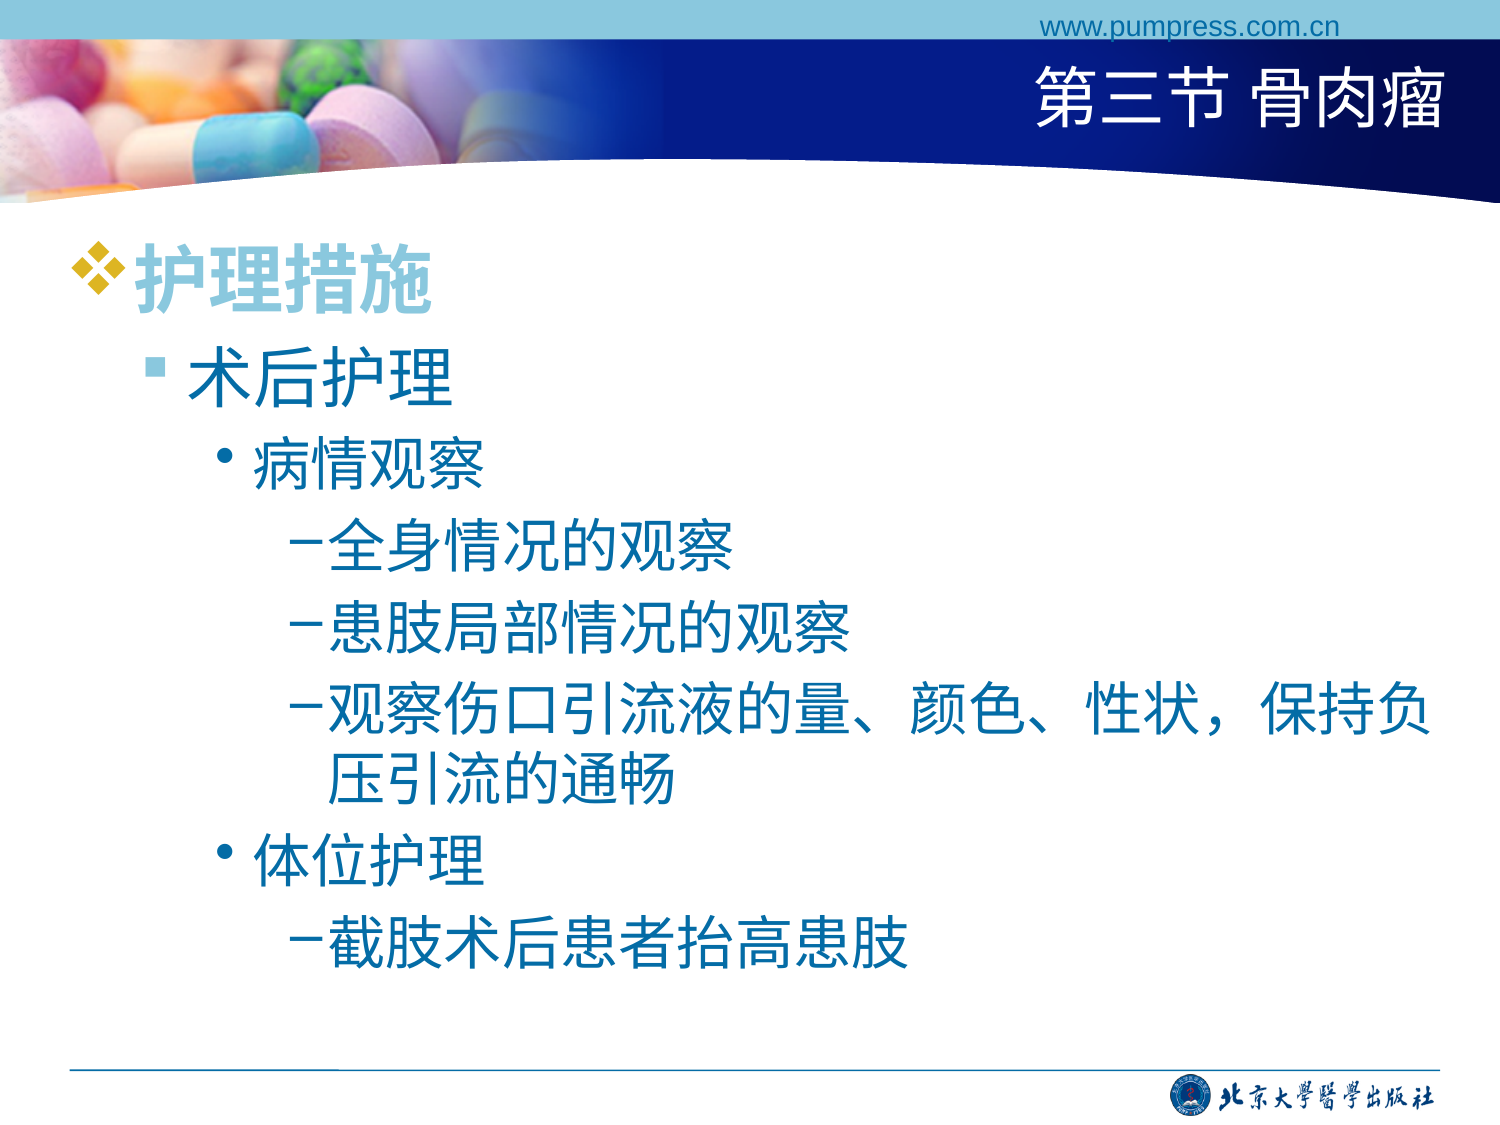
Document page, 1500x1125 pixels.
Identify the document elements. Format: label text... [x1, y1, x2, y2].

picture [0, 40, 1500, 203]
title 第三节 骨肉瘤 [137, 49, 1463, 143]
slide_number www.pumpress.com.cn [1025, 0, 1463, 38]
list 护理措施 术后护理 病情观察 全身情况的观察 患肢局部情况的观察 观察伤口引流液的量、颜色、性状，保持负压引流的通畅 体位护理 截肢术后患者抬高患肢 [49, 224, 1463, 1026]
picture [1170, 1074, 1436, 1118]
